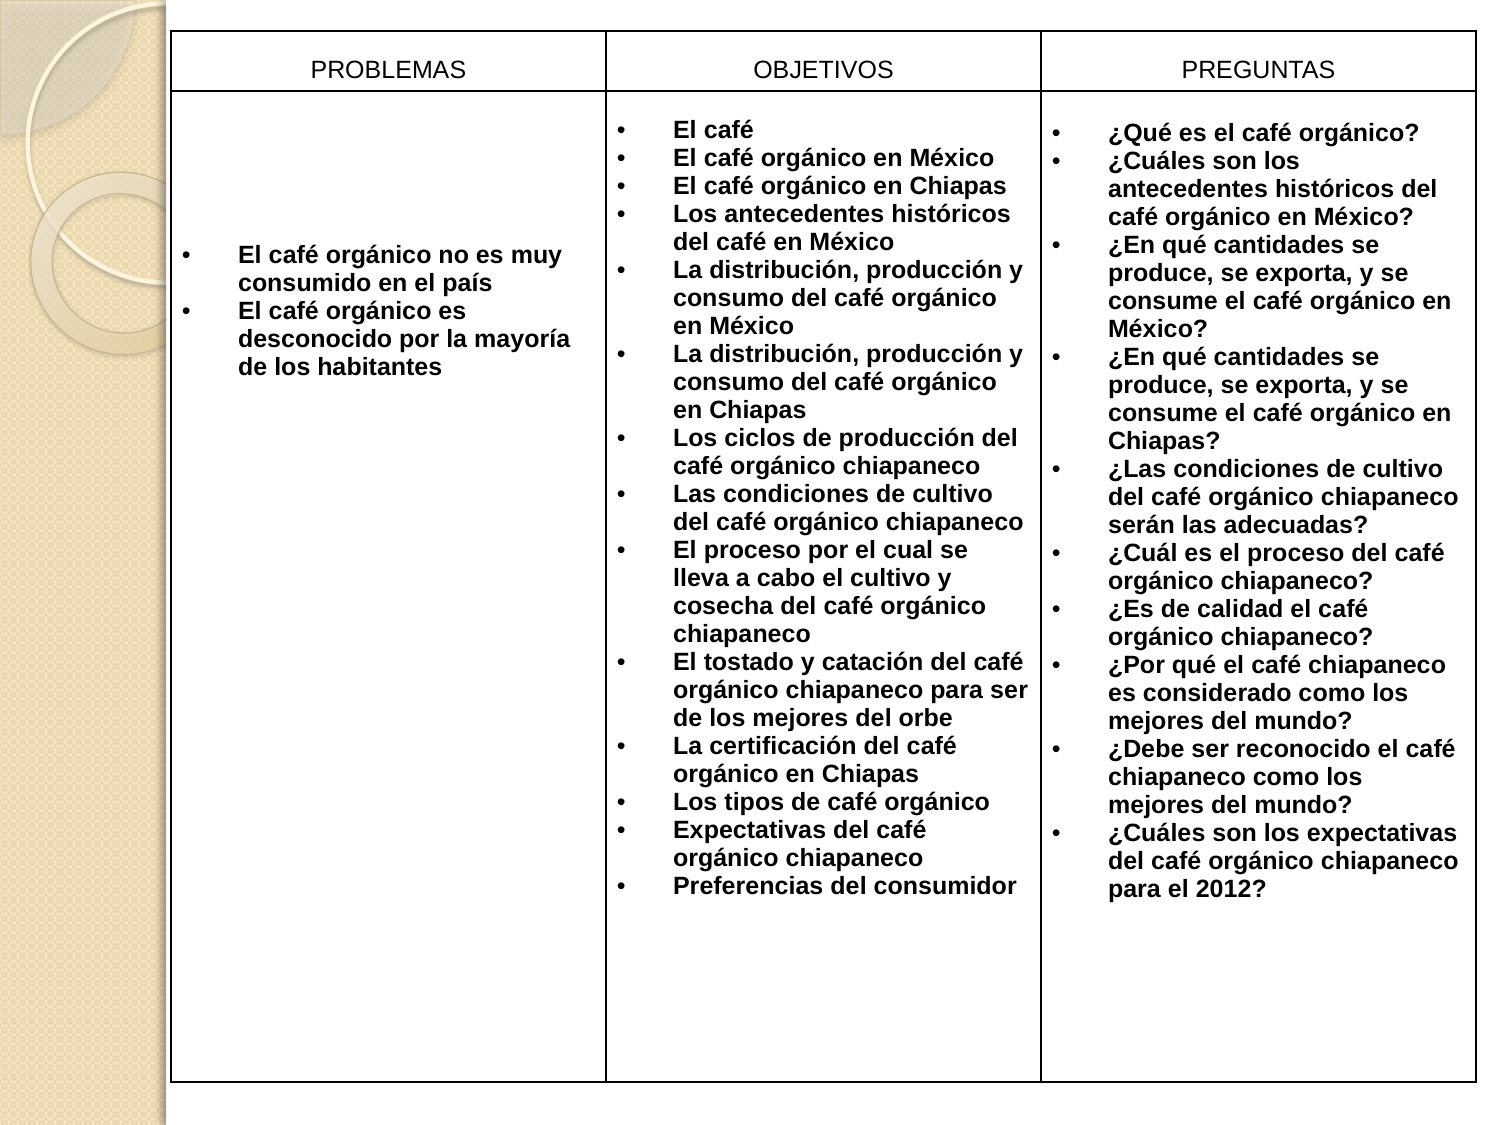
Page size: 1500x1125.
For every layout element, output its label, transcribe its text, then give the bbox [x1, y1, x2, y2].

table_cell ¿Qué es el café orgánico? ¿Cuáles son los antecedentes históricos del café orgánico en México? ¿En qué cantidades se produce, se exporta, y se consume el café orgánico en México? ¿En qué cantidades se produce, se exporta, y se consume el café orgánico en Chiapas? ¿Las condiciones de cultivo del café orgánico chiapaneco serán las adecuadas? ¿Cuál es el proceso del café orgánico chiapaneco? ¿Es de calidad el café orgánico chiapaneco? ¿Por qué el café chiapaneco es considerado como los mejores del mundo? ¿Debe ser reconocido el café chiapaneco como los mejores del mundo? ¿Cuáles son los expectativas del café orgánico chiapaneco para el 2012? [1042, 92, 1475, 1081]
table_header OBJETIVOS [607, 32, 1040, 90]
table_header PROBLEMAS [172, 32, 605, 90]
table_cell El café orgánico no es muy consumido en el país El café orgánico es desconocido por la mayoría de los habitantes [172, 92, 605, 1081]
table_cell El café El café orgánico en México El café orgánico en Chiapas Los antecedentes históricos del café en México La distribución, producción y consumo del café orgánico en México La distribución, producción y consumo del café orgánico en Chiapas Los ciclos de producción del café orgánico chiapaneco Las condiciones de cultivo del café orgánico chiapaneco El proceso por el cual se lleva a cabo el cultivo y cosecha del café orgánico chiapaneco El tostado y catación del café orgánico chiapaneco para ser de los mejores del orbe La certificación del café orgánico en Chiapas Los tipos de café orgánico Expectativas del café orgánico chiapaneco Preferencias del consumidor [607, 92, 1040, 1081]
table_header PREGUNTAS [1042, 32, 1475, 90]
